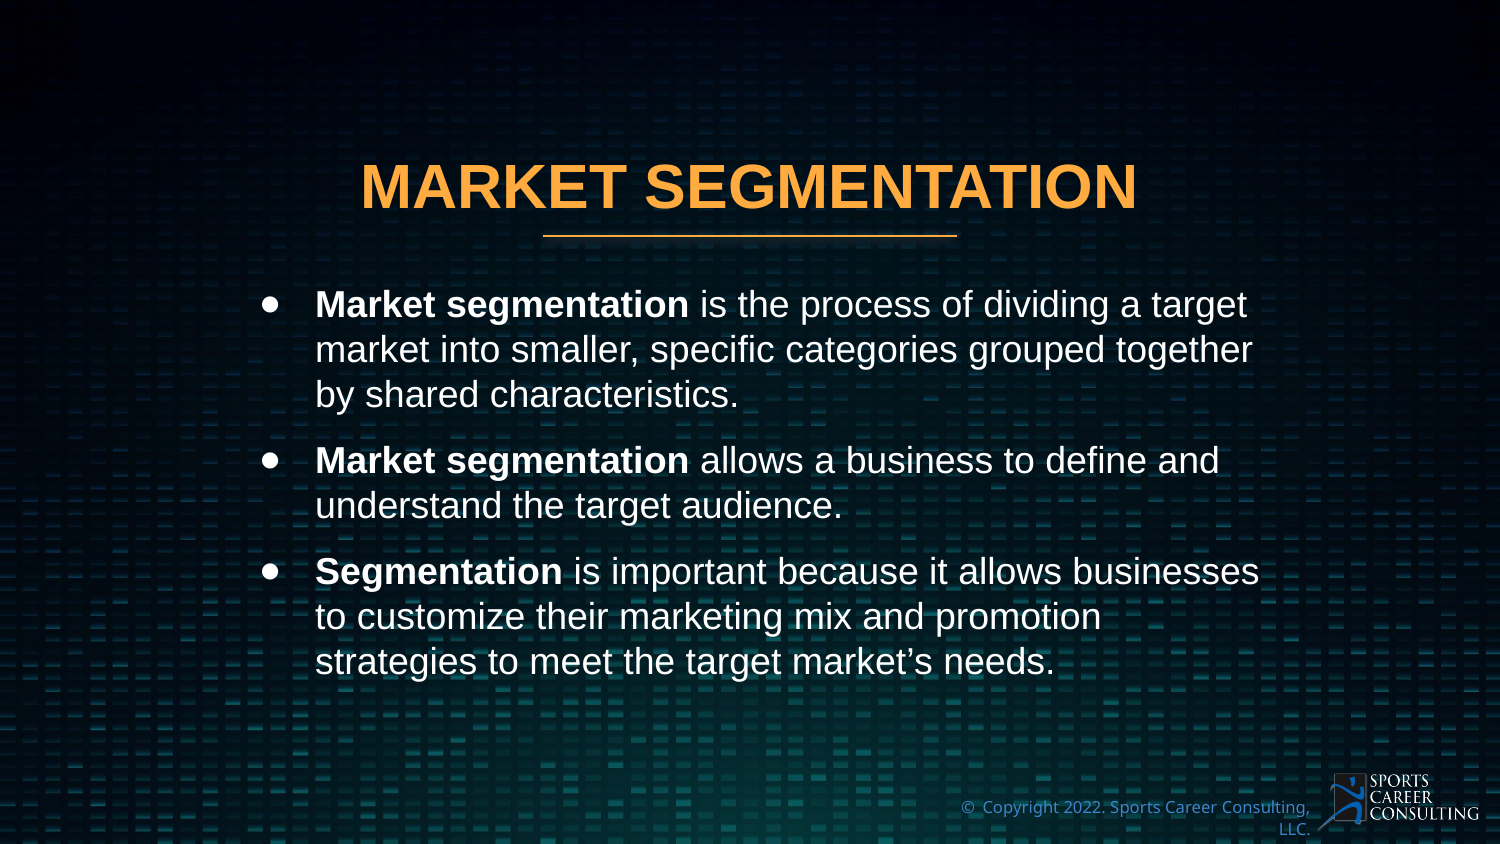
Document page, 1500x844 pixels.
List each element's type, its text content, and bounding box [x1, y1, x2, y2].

text_box © Copyright 2022. Sports Career Consulting, LLC. [914, 769, 1326, 844]
picture [0, 0, 1500, 844]
list Market segmentation is the process of dividing a target market into smaller, specific categories grouped together by shared characteristics. Market segmentation allows a business to define and understand the target audience. Segmentation is important because it allows businesses to customize their marketing mix and promotion strategies to meet the target market’s needs. [225, 265, 1275, 681]
title MARKET SEGMENTATION [303, 108, 1197, 236]
